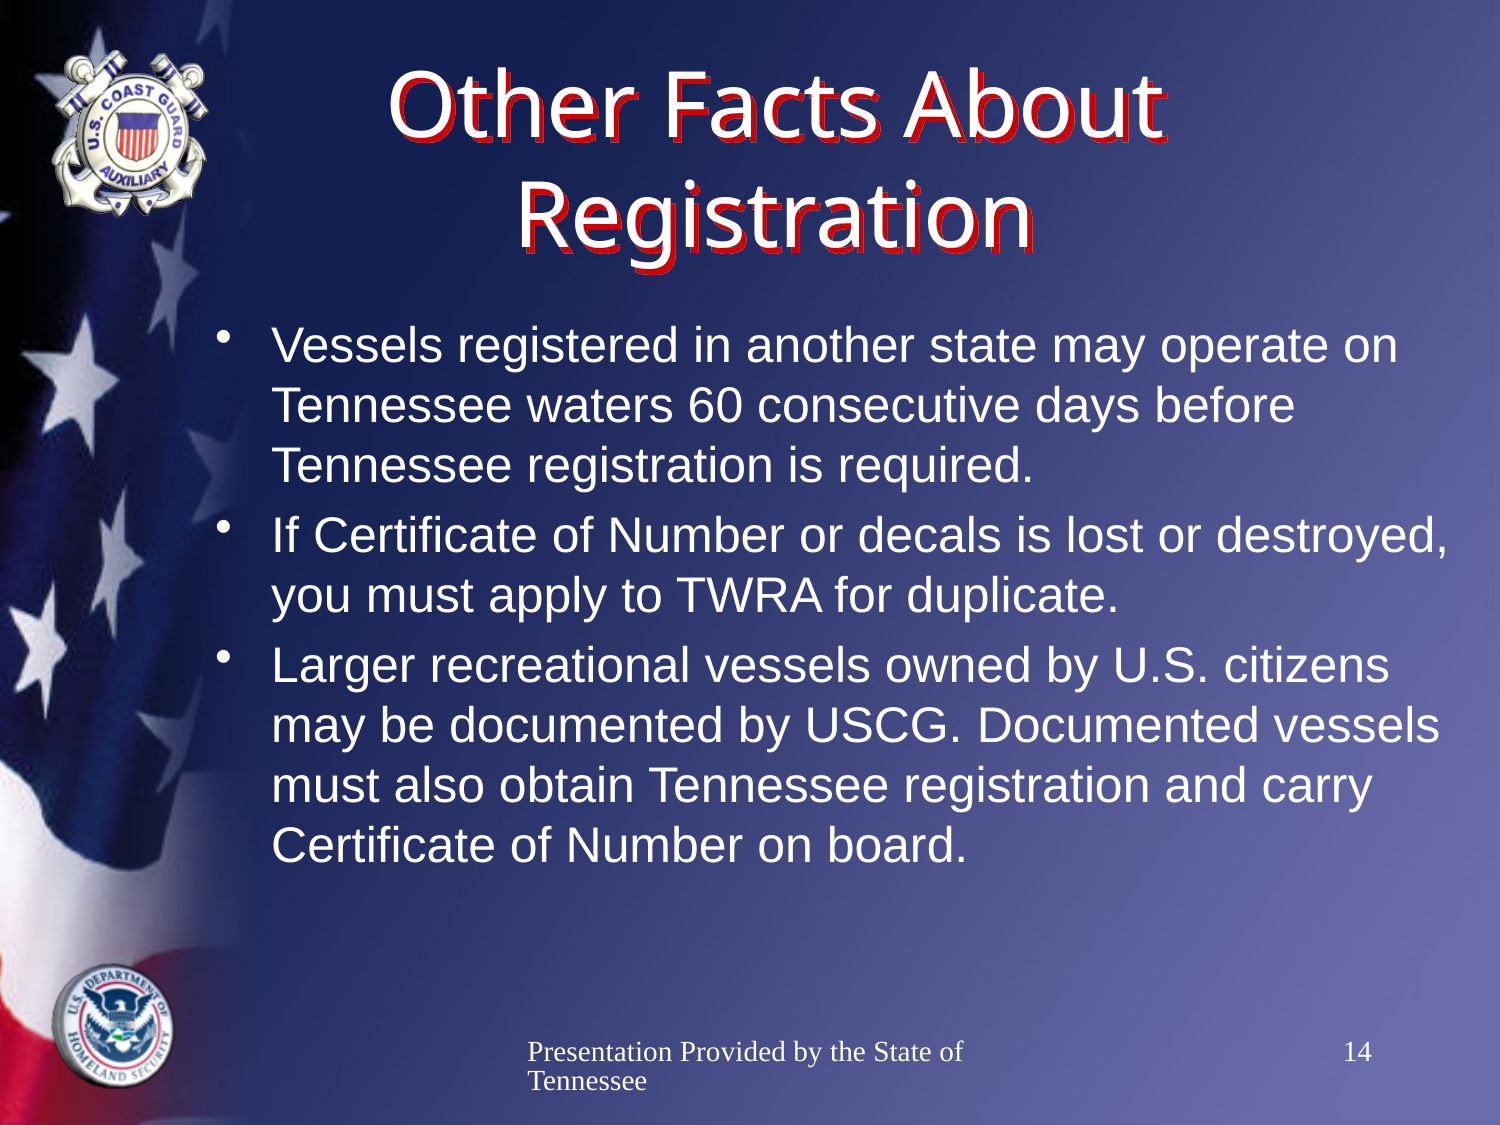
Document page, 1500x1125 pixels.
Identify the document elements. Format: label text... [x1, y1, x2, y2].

footer Presentation Provided by the State of Tennessee [512, 1025, 988, 1100]
slide_number 14 [1074, 1025, 1388, 1100]
picture [0, 0, 1500, 1125]
list Vessels registered in another state may operate on Tennessee waters 60 consecutive days before Tennessee registration is required. If Certificate of Number or decals is lost or destroyed, you must apply to TWRA for duplicate. Larger recreational vessels owned by U.S. citizens may be documented by USCG. Documented vessels must also obtain Tennessee registration and carry Certificate of Number on board. [200, 305, 1475, 981]
title Other Facts About Registration [137, 62, 1413, 250]
